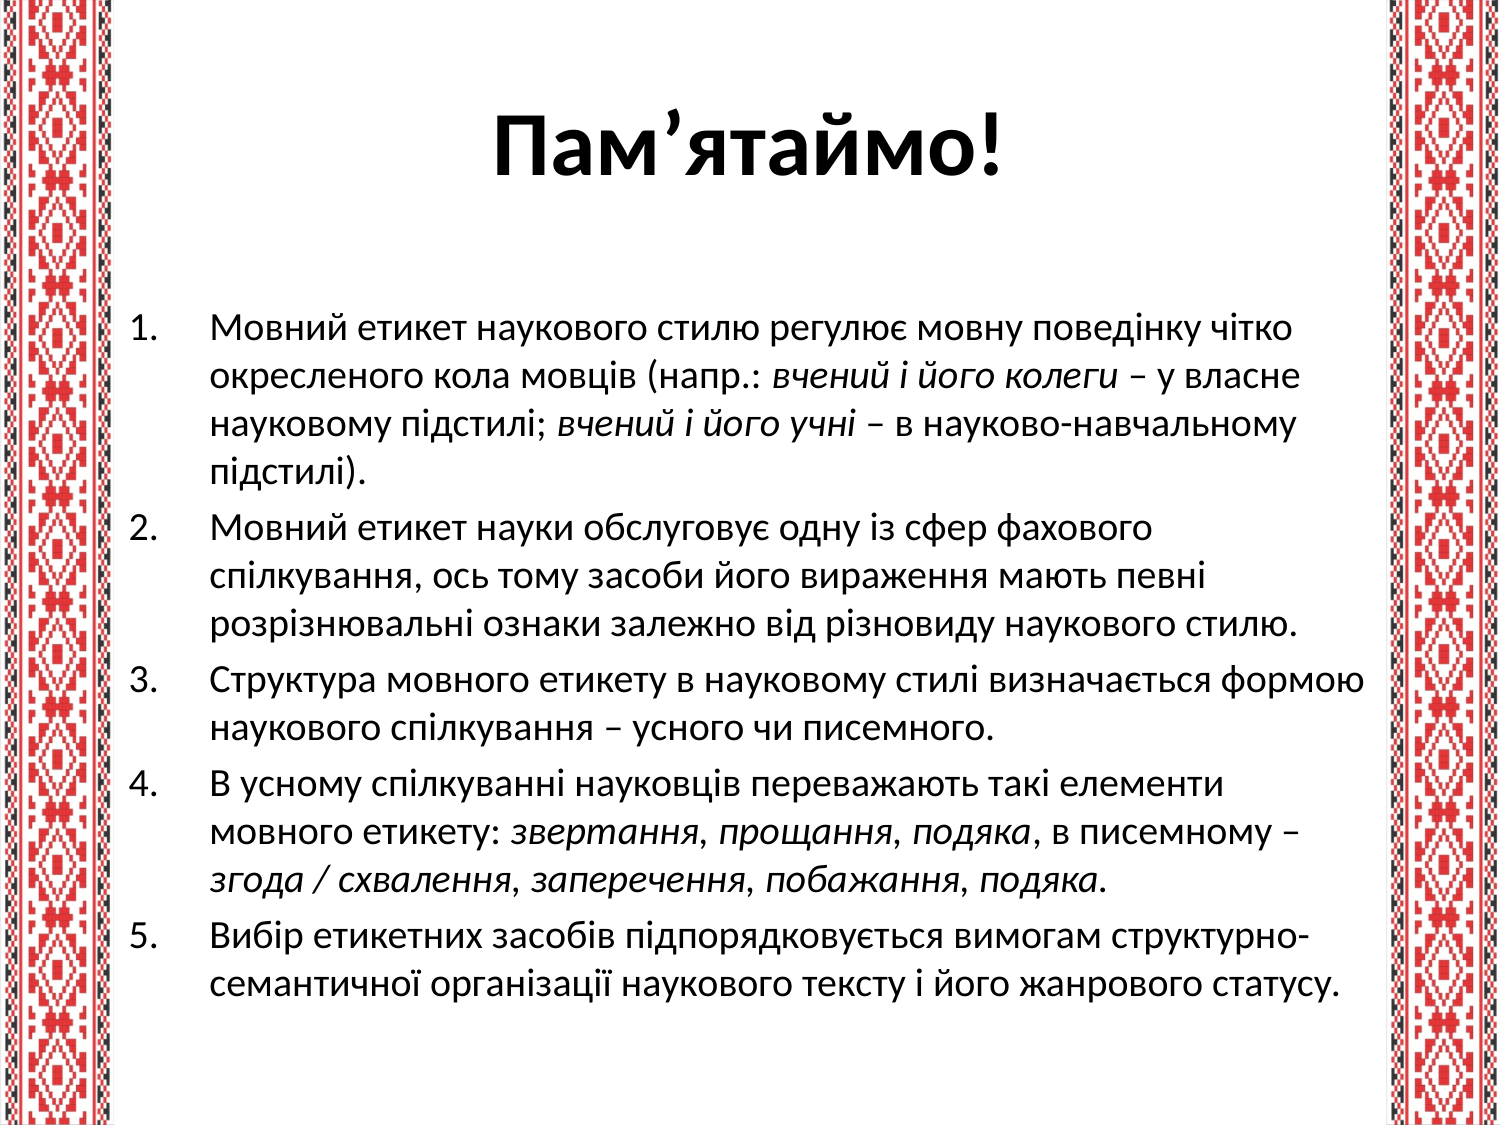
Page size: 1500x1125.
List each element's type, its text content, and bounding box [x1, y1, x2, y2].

picture [0, 1, 620, 1124]
picture [880, 1, 1500, 1124]
title Пам’ятаймо! [114, 45, 1386, 233]
list Мовний етикет наукового стилю регулює мовну поведінку чітко окресленого кола мовців (напр.: вчений і його колеги – у власне науковому підстилі; вчений і його учні – в науково-навчальному підстилі). Мовний етикет науки обслуговує одну із сфер фахового спілкування, ось тому засоби його вираження мають певні розрізнювальні ознаки залежно від різновиду наукового стилю. Структура мовного етикету в науковому стилі визначається формою наукового спілкування – усного чи писемного. В усному спілкуванні науковців переважають такі елементи мовного етикету: звертання, прощання, подяка, в писемному – згода / схвалення, заперечення, побажання, подяка. Вибір етикетних засобів підпорядковується вимогам структурно- семантичної організації наукового тексту і його жанрового статусу. [114, 292, 1386, 1036]
